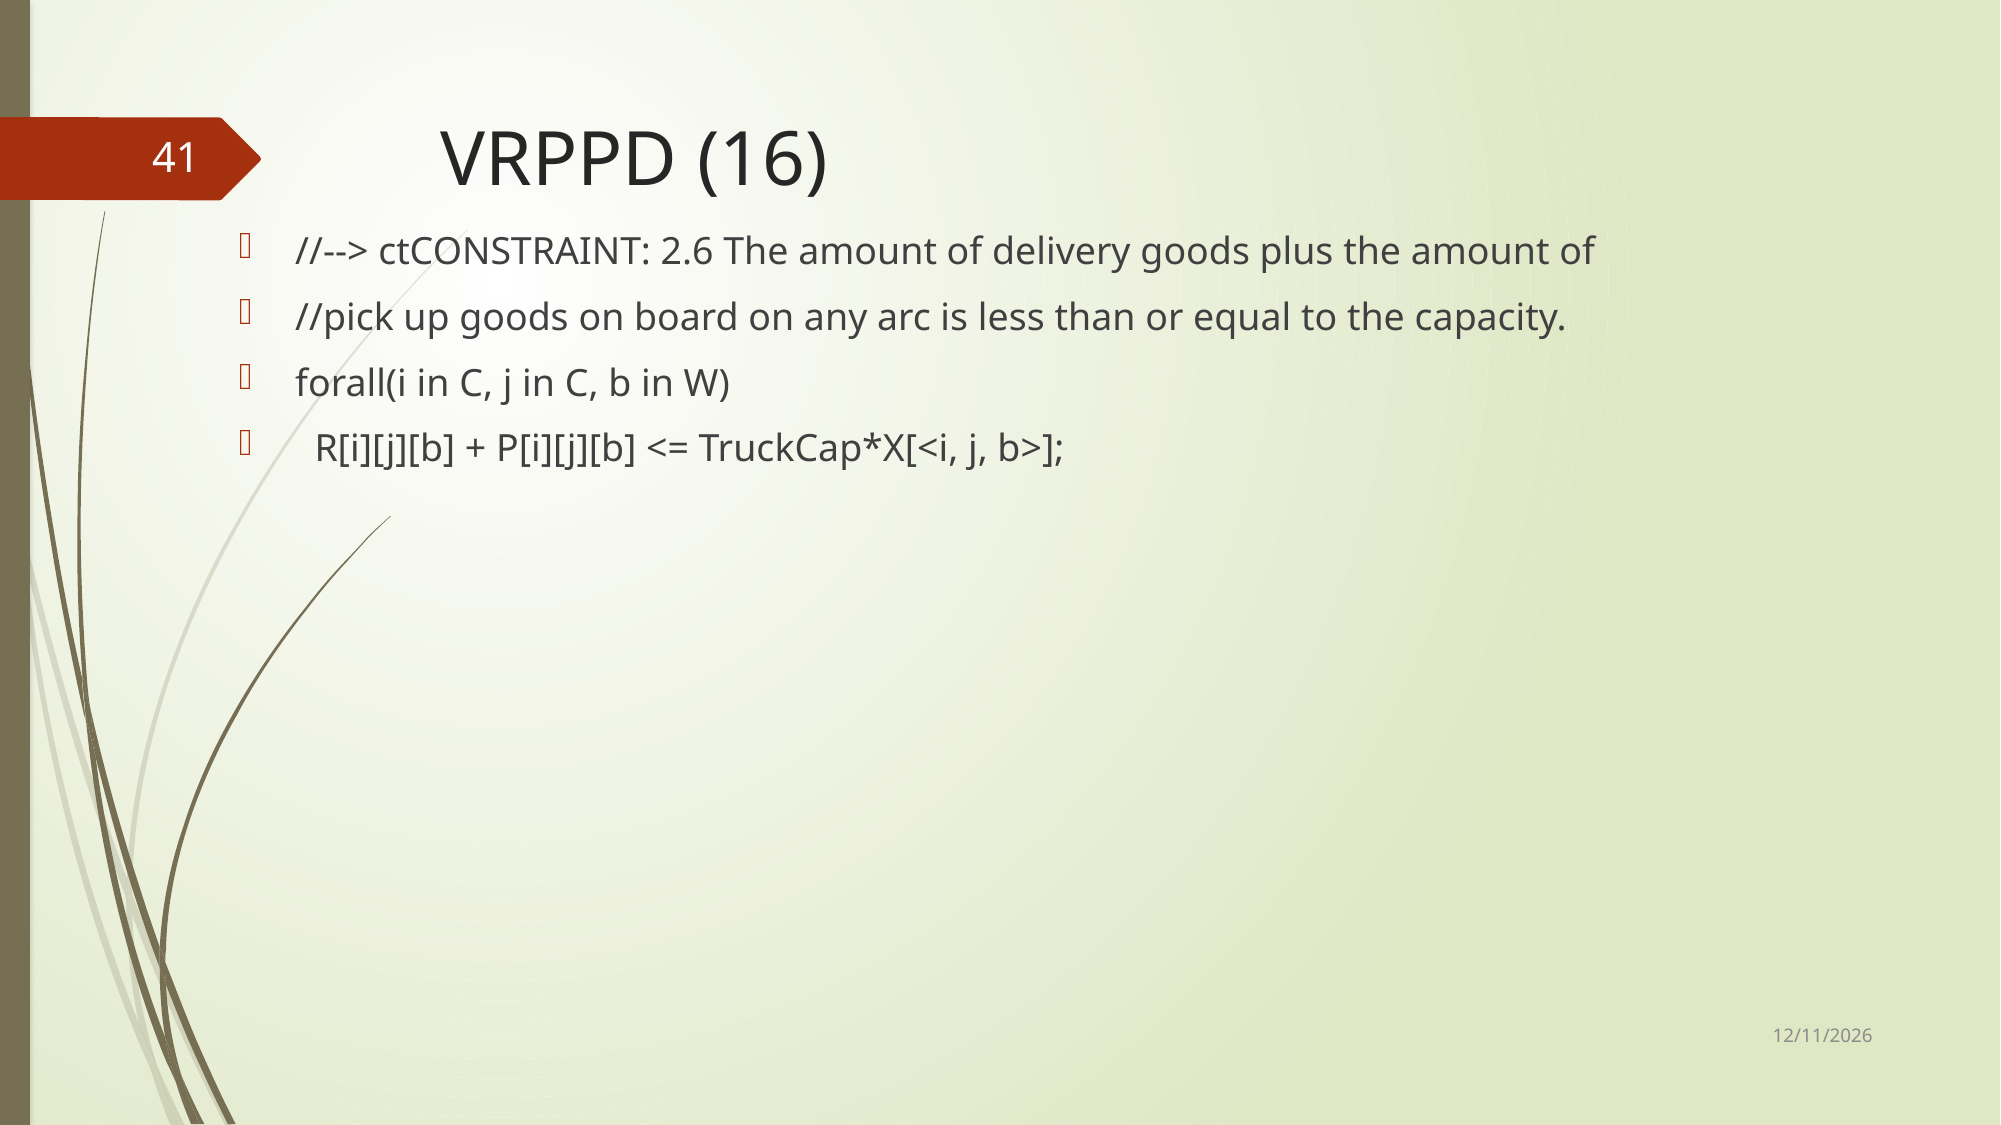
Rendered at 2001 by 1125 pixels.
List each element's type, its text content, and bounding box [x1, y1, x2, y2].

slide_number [1699, 1005, 1888, 1067]
slide_number 41 [87, 129, 216, 190]
list //--> ctCONSTRAINT: 2.6 The amount of delivery goods plus the amount of //pick up goods on board on any arc is less than or equal to the capacity. forall(i in C, j in C, b in W) R[i][j][b] + P[i][j][b] <= TruckCap*X[<i, j, b>]; [223, 219, 1888, 970]
title VRPPD (16) [425, 102, 1888, 215]
